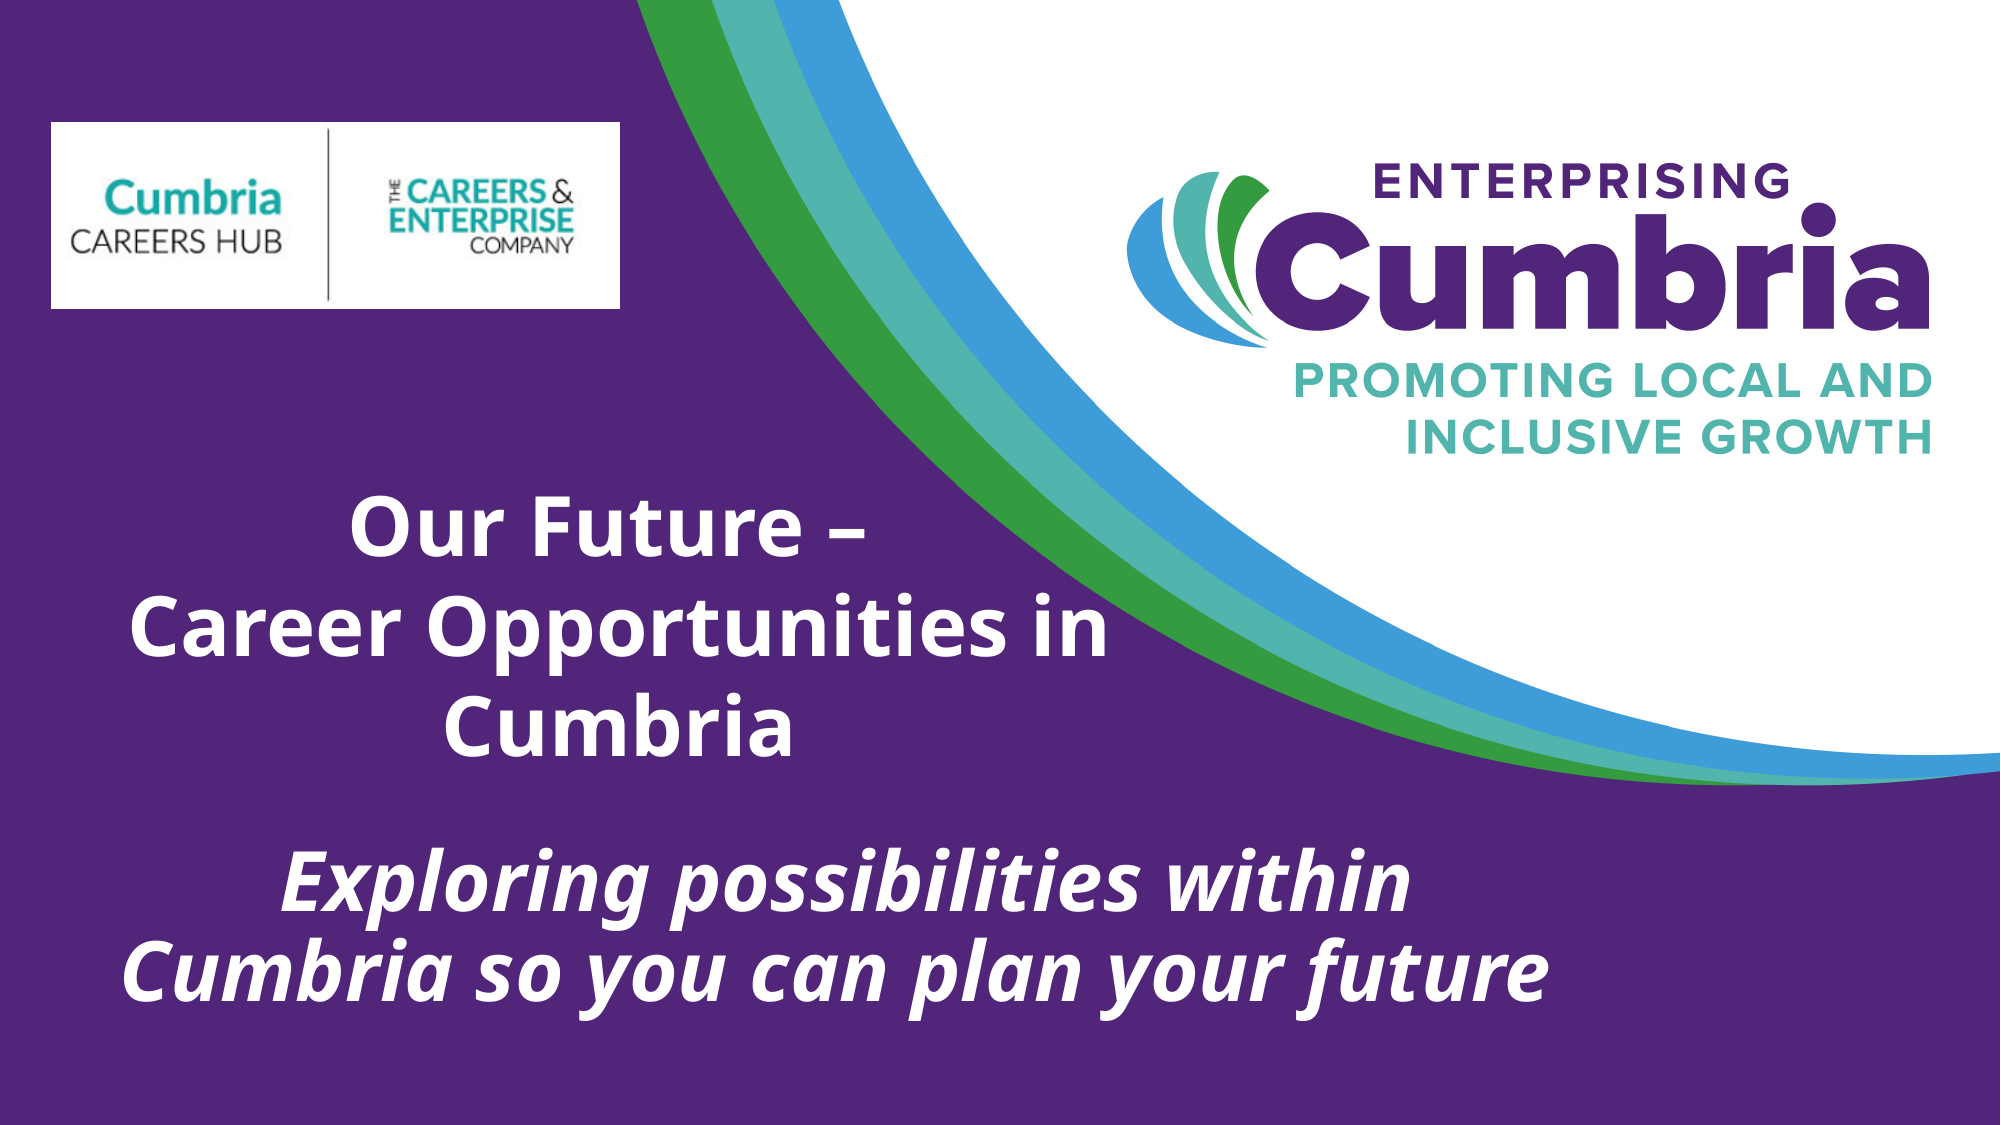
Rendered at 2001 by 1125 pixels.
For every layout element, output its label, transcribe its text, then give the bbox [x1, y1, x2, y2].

picture [0, 0, 2000, 1125]
subtitle Exploring possibilities within Cumbria so you can plan your future [96, 832, 1597, 1104]
text_box Our Future – Career Opportunities in Cumbria [67, 465, 1171, 781]
